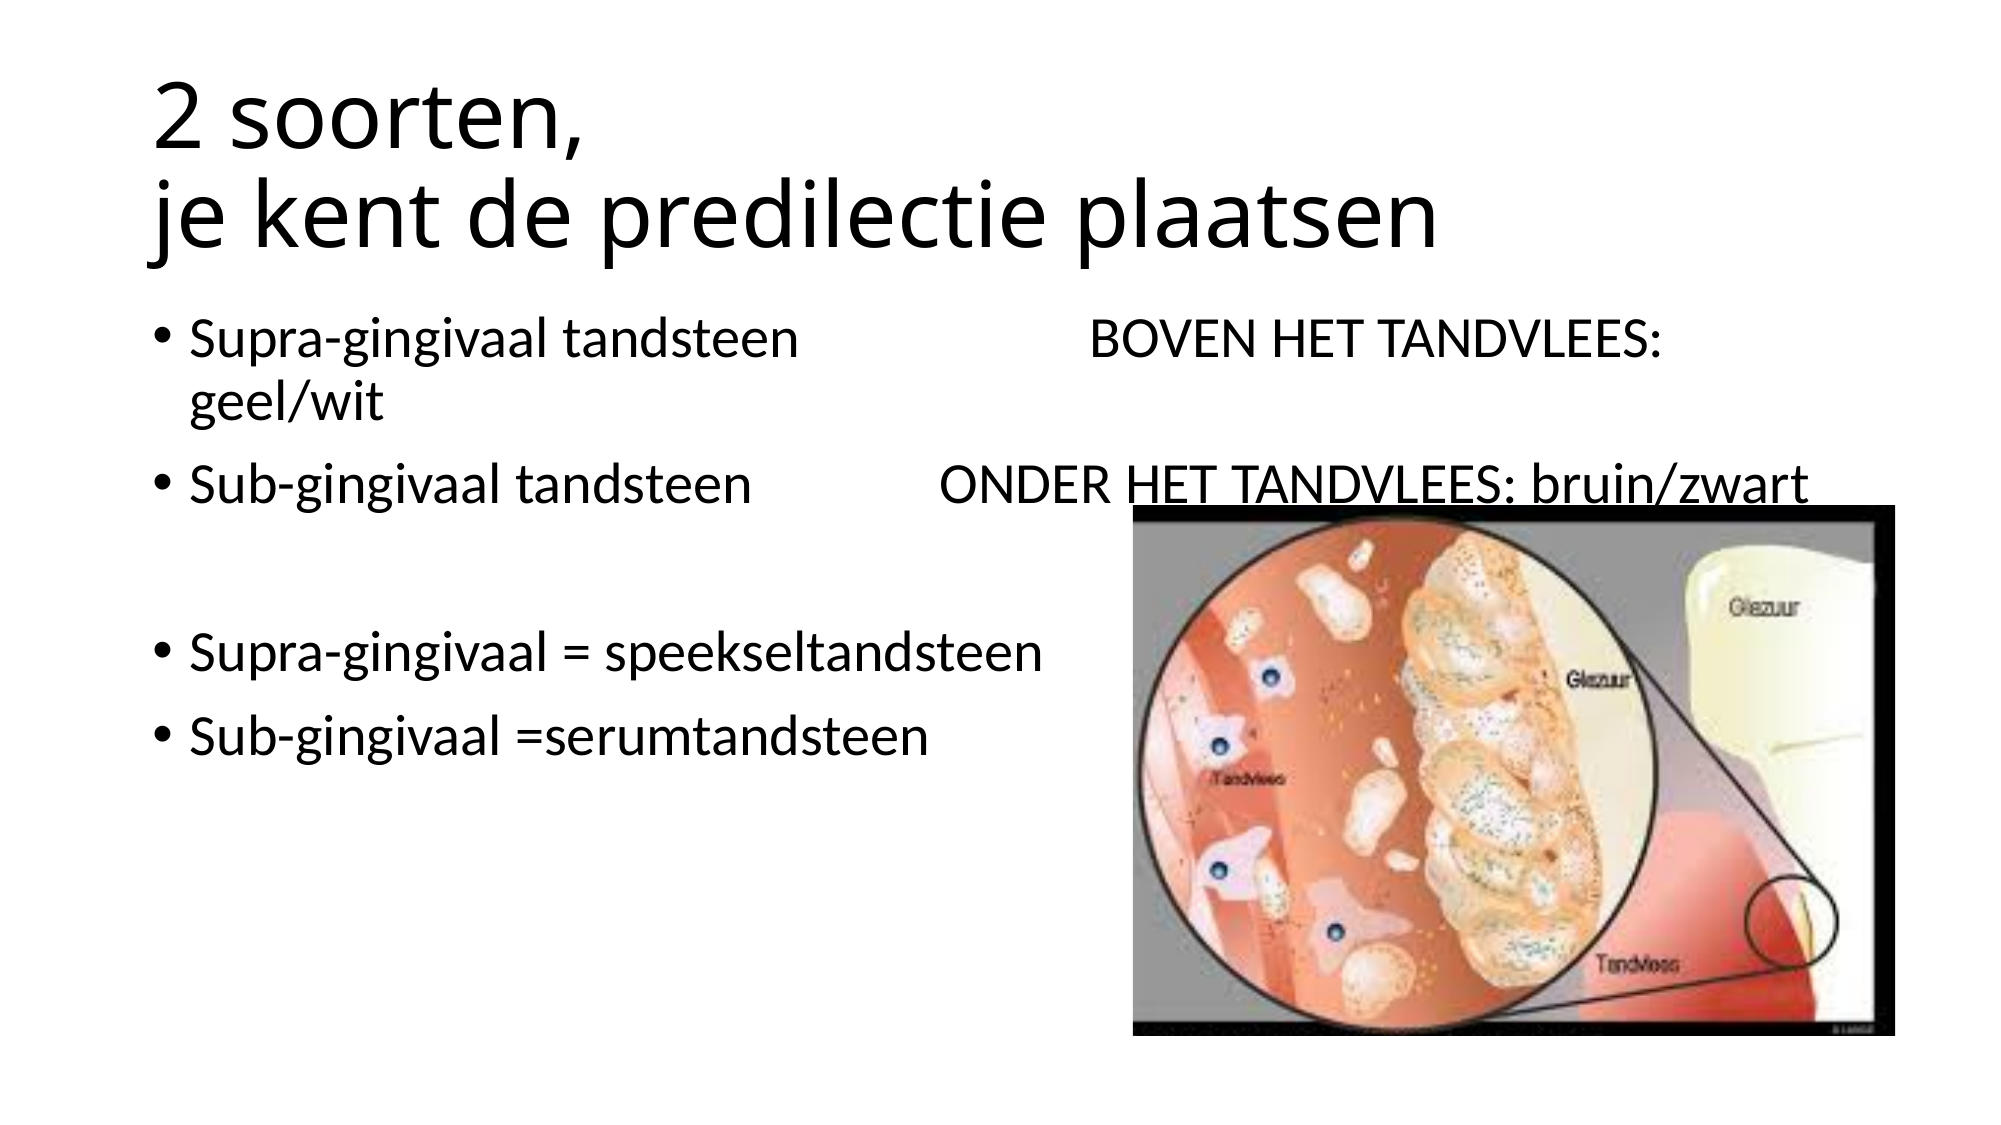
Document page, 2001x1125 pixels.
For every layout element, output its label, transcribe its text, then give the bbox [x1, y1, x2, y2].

list Supra-gingivaal tandsteen BOVEN HET TANDVLEES: geel/wit Sub-gingivaal tandsteen ONDER HET TANDVLEES: bruin/zwart Supra-gingivaal = speekseltandsteen Sub-gingivaal =serumtandsteen [137, 299, 1863, 1014]
picture [1132, 505, 1896, 1036]
title 2 soorten, je kent de predilectie plaatsen [137, 59, 1863, 278]
